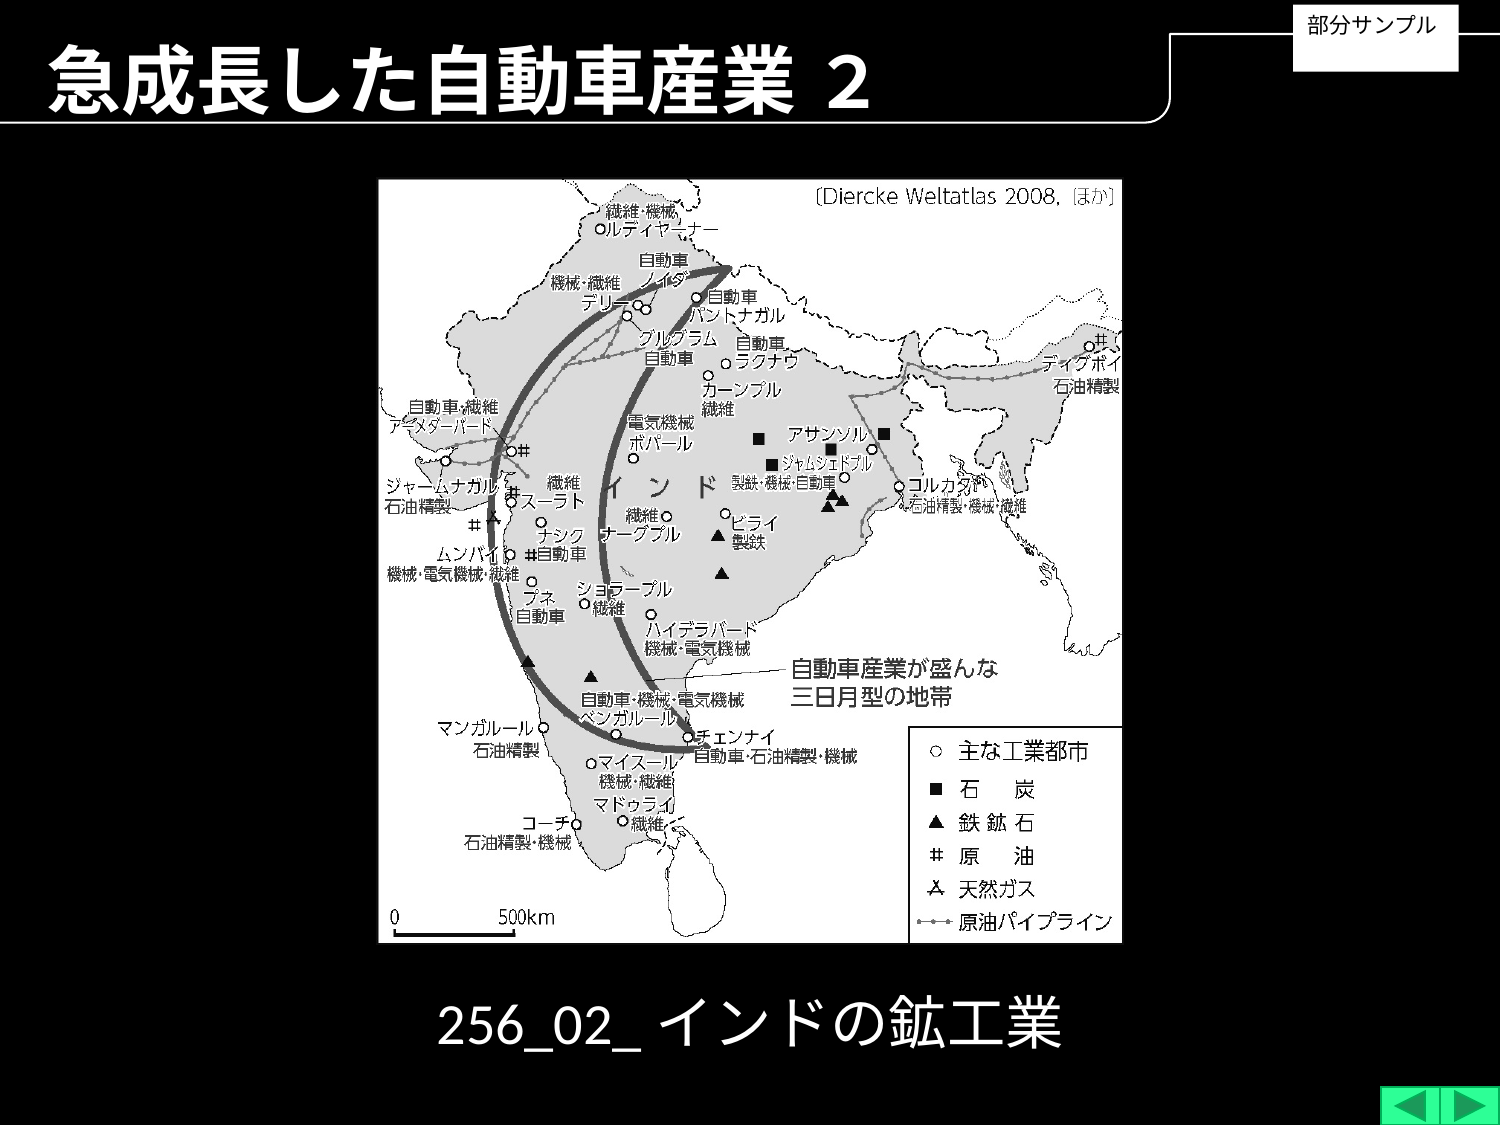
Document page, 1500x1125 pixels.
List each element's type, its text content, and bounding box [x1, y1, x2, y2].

text_box 急成長した自動車産業 ２ [31, 5, 1172, 131]
text_box 部分サンプル [1293, 4, 1459, 72]
picture [376, 177, 1124, 945]
list 256_02_インドの鉱工業 [0, 986, 1500, 1050]
